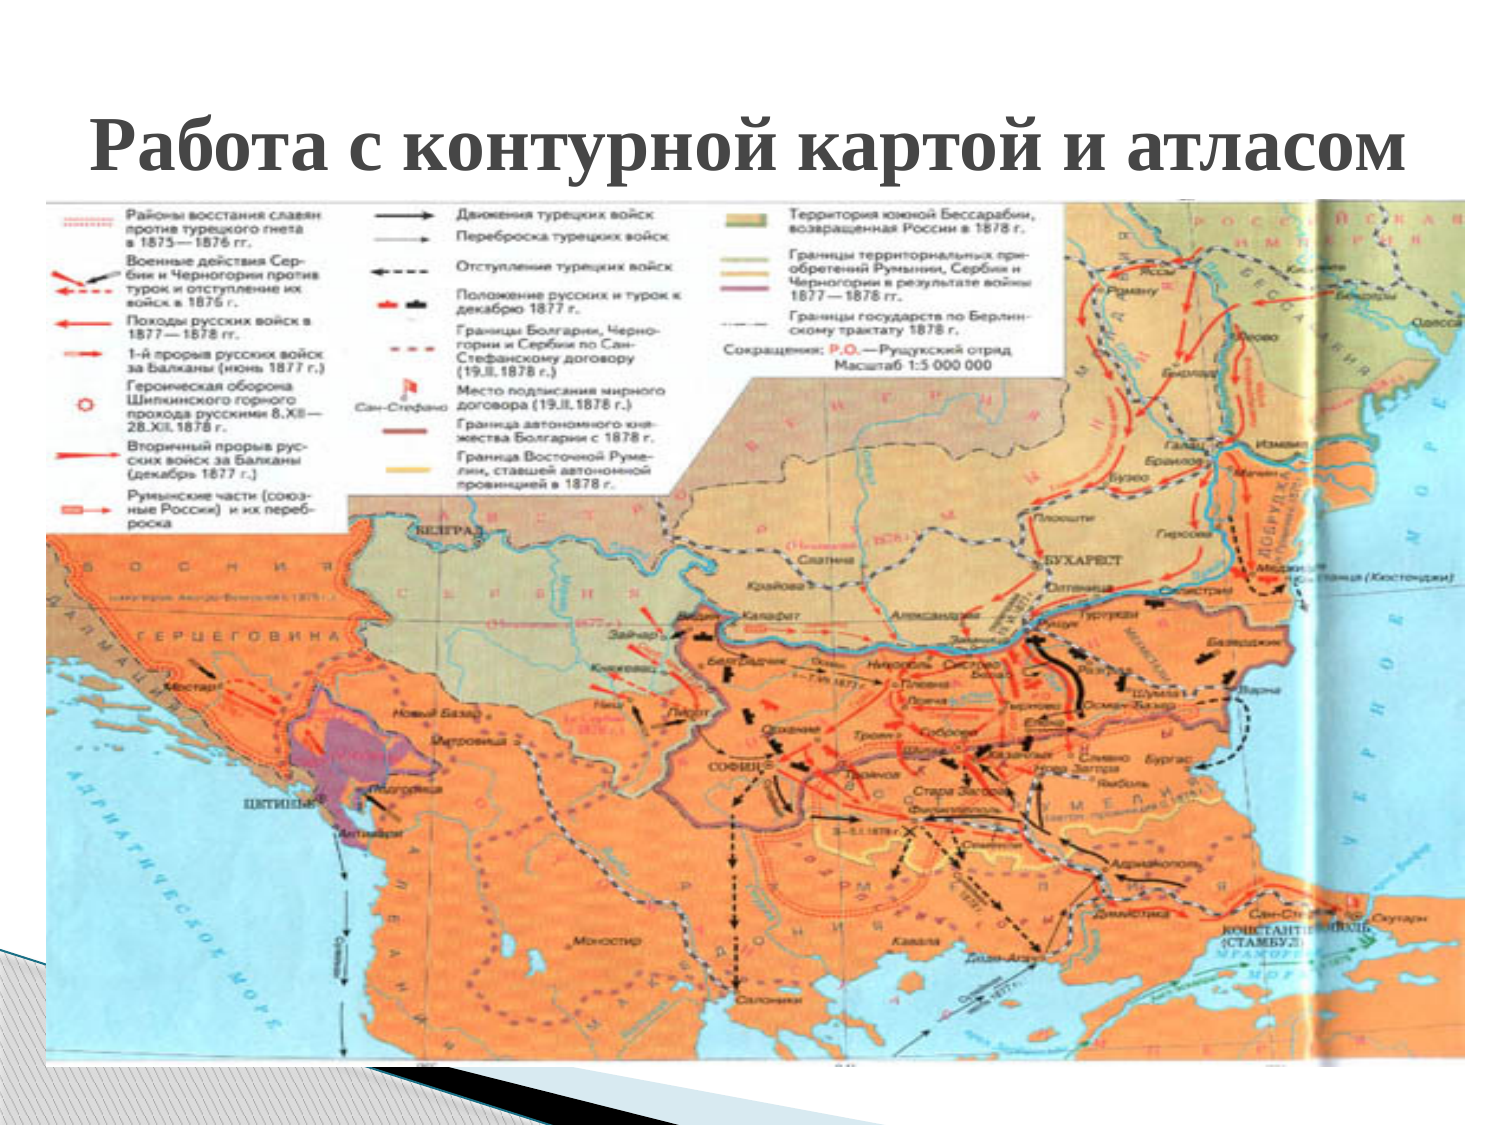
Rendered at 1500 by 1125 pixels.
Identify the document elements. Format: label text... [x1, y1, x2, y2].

title Работа с контурной картой и атласом [75, 45, 1425, 198]
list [46, 198, 1466, 1067]
